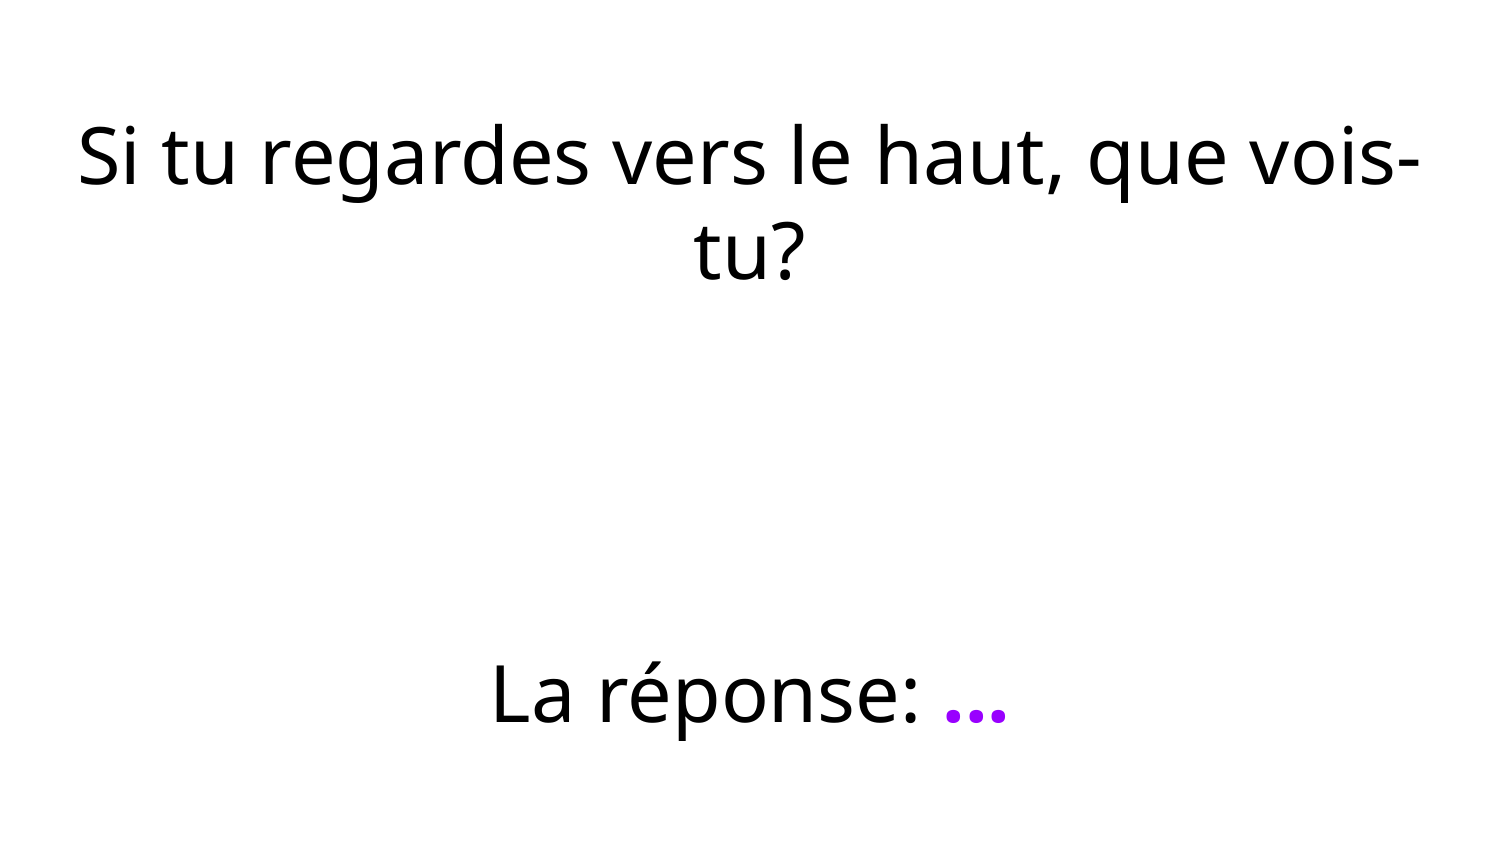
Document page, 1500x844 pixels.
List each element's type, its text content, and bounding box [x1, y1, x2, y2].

text_box Si tu regardes vers le haut, que vois-tu? [17, 90, 1483, 216]
text_box La réponse: ... [17, 628, 1483, 754]
